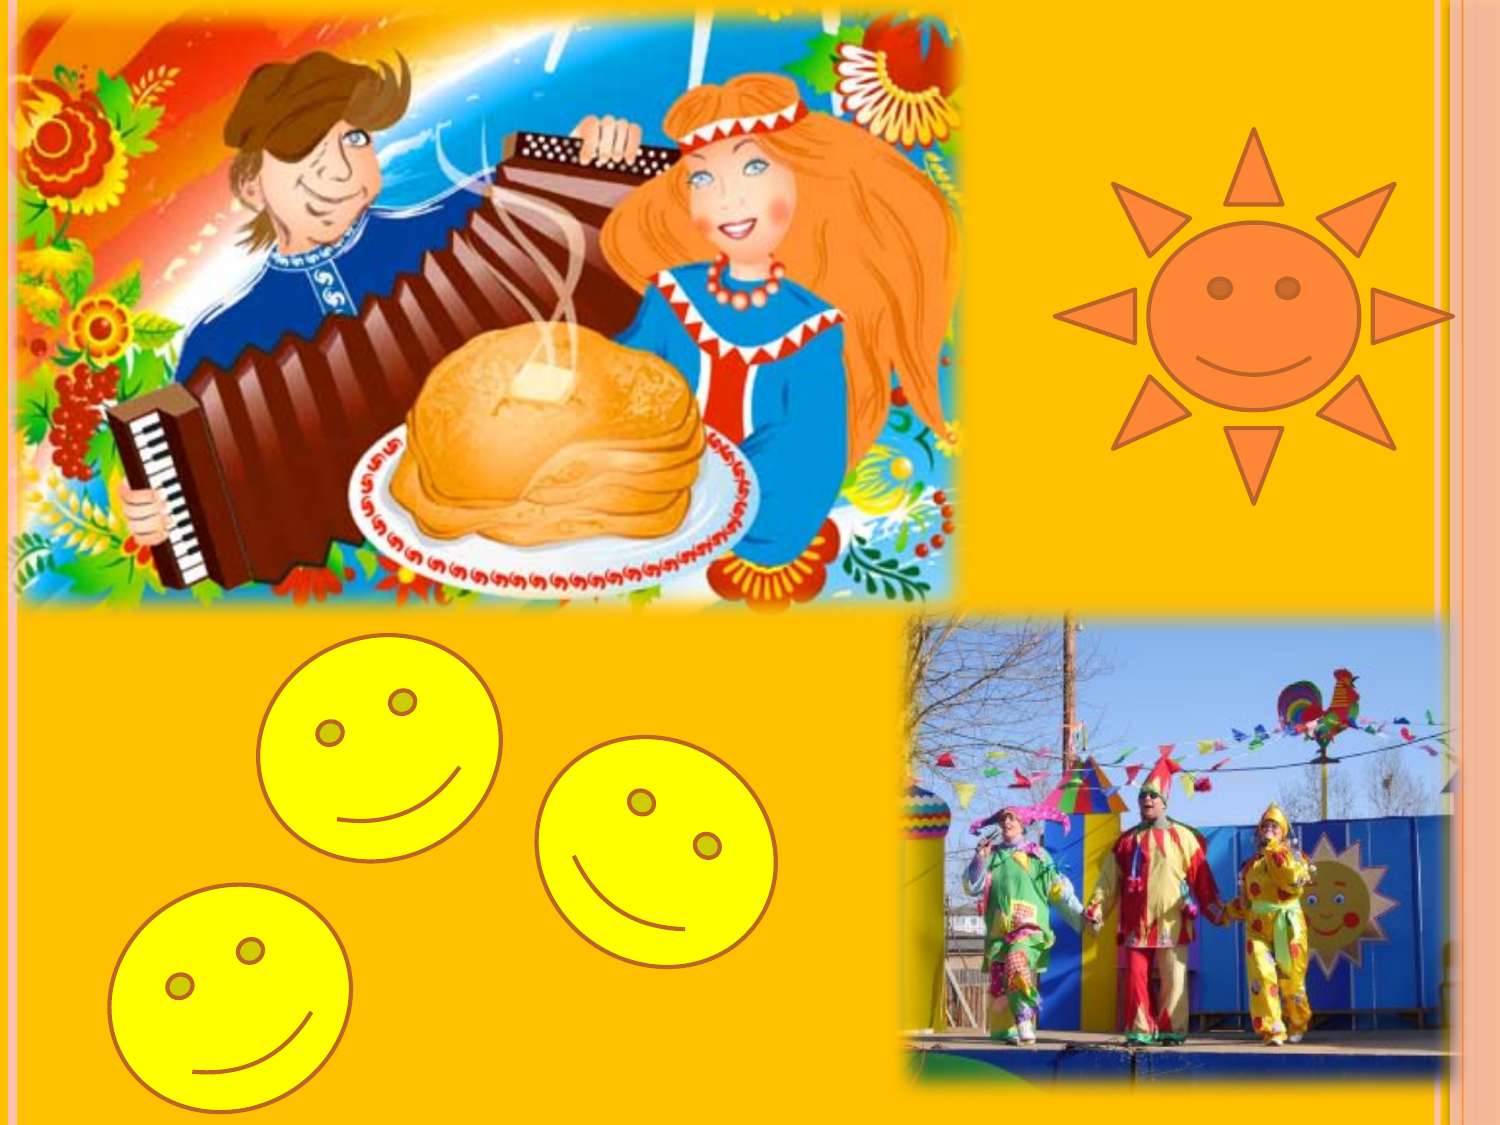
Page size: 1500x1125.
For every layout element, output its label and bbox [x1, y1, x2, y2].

list [0, 0, 974, 622]
text_box [256, 633, 503, 864]
text_box [1370, 287, 1456, 346]
text_box [1111, 181, 1193, 259]
text_box [1223, 126, 1285, 207]
picture [890, 597, 1471, 1103]
text_box [1315, 181, 1397, 259]
text_box [1052, 287, 1138, 346]
text_box [1223, 426, 1285, 506]
text_box [1111, 374, 1193, 451]
text_box [1315, 374, 1397, 451]
text_box [107, 882, 354, 1115]
text_box [534, 734, 778, 970]
text_box [1146, 220, 1362, 413]
